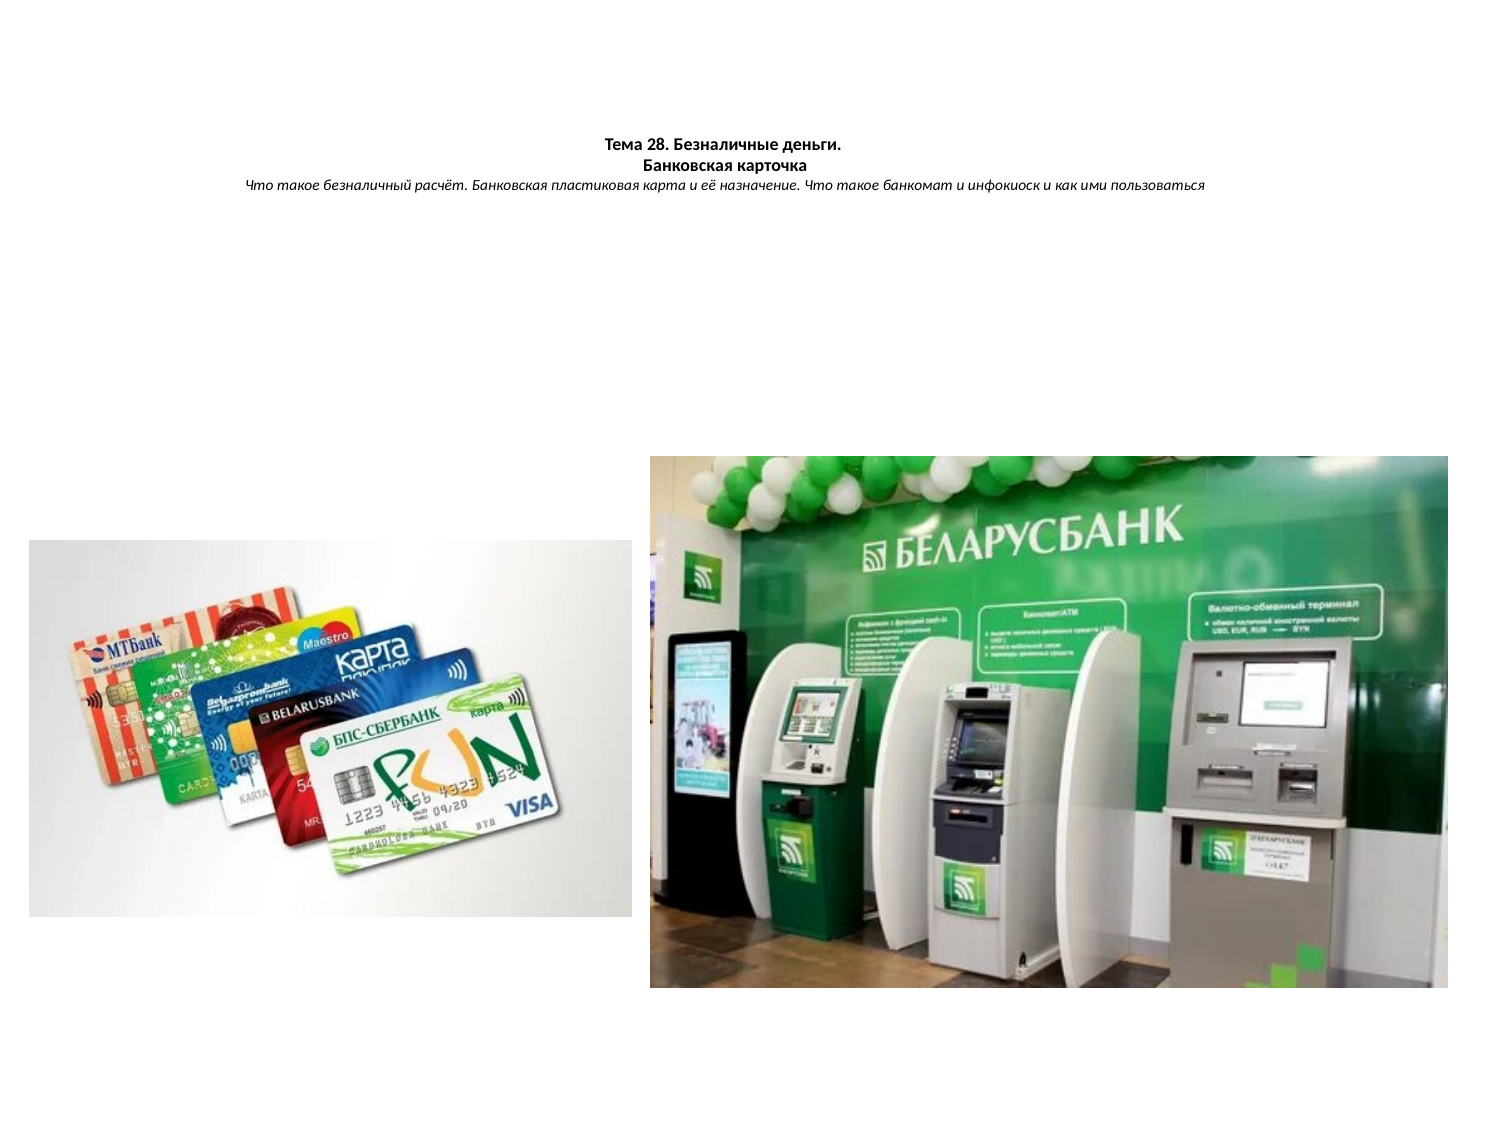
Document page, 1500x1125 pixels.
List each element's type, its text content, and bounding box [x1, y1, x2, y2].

picture [28, 540, 632, 918]
picture [650, 455, 1449, 988]
title Тема 28. Безналичные деньги. Банковская карточка Что такое безналичный расчёт. Банковская пластиковая карта и её назначение. Что такое банкомат и инфокиоск и как ими пользоваться [50, 35, 1401, 224]
